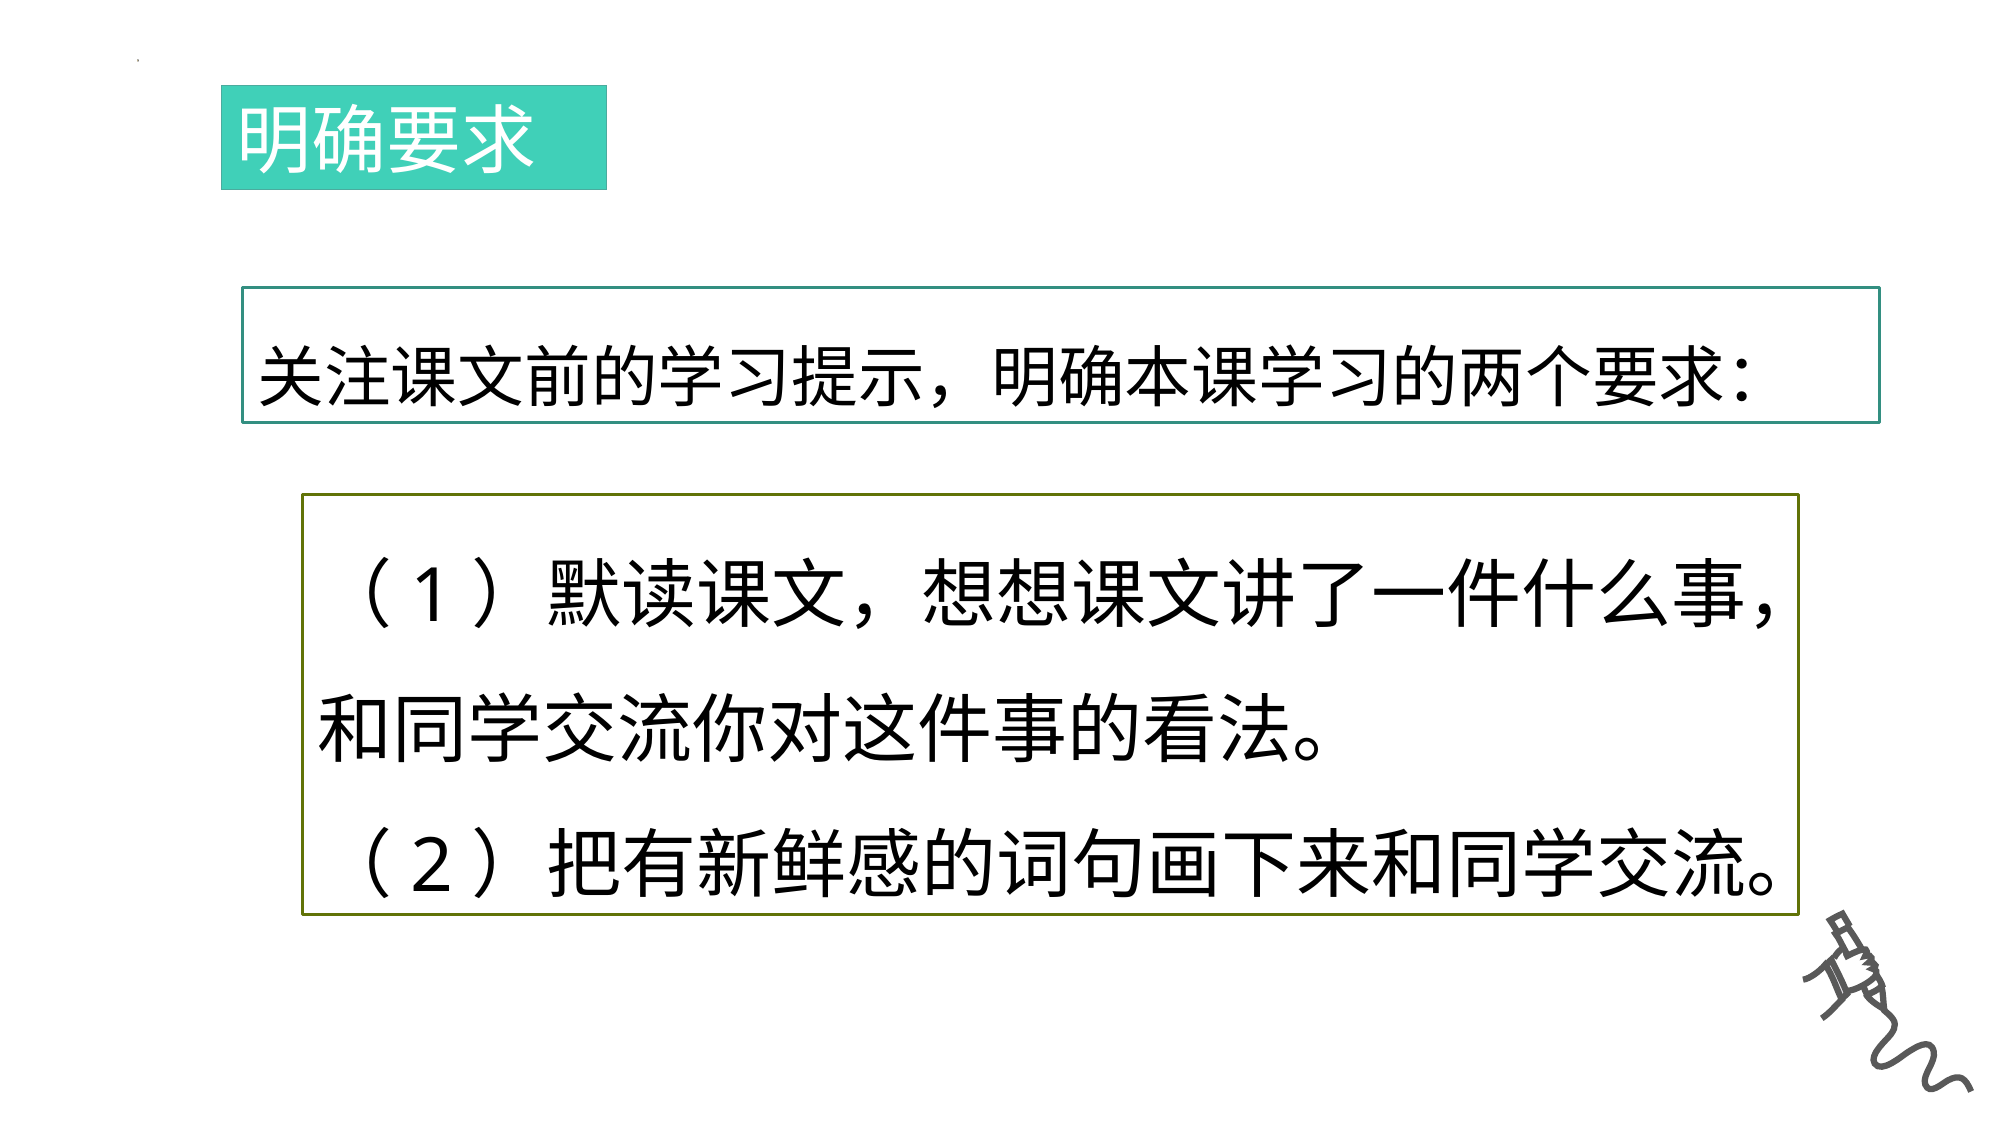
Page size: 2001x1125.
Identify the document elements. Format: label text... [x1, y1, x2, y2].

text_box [1809, 915, 1950, 1115]
text_box 明确要求 [221, 85, 607, 190]
text_box 关注课文前的学习提示，明确本课学习的两个要求： [242, 287, 1880, 423]
text_box （1）默读课文，想想课文讲了一件什么事，和同学交流你对这件事的看法。 （2）把有新鲜感的词句画下来和同学交流。 [302, 494, 1799, 915]
